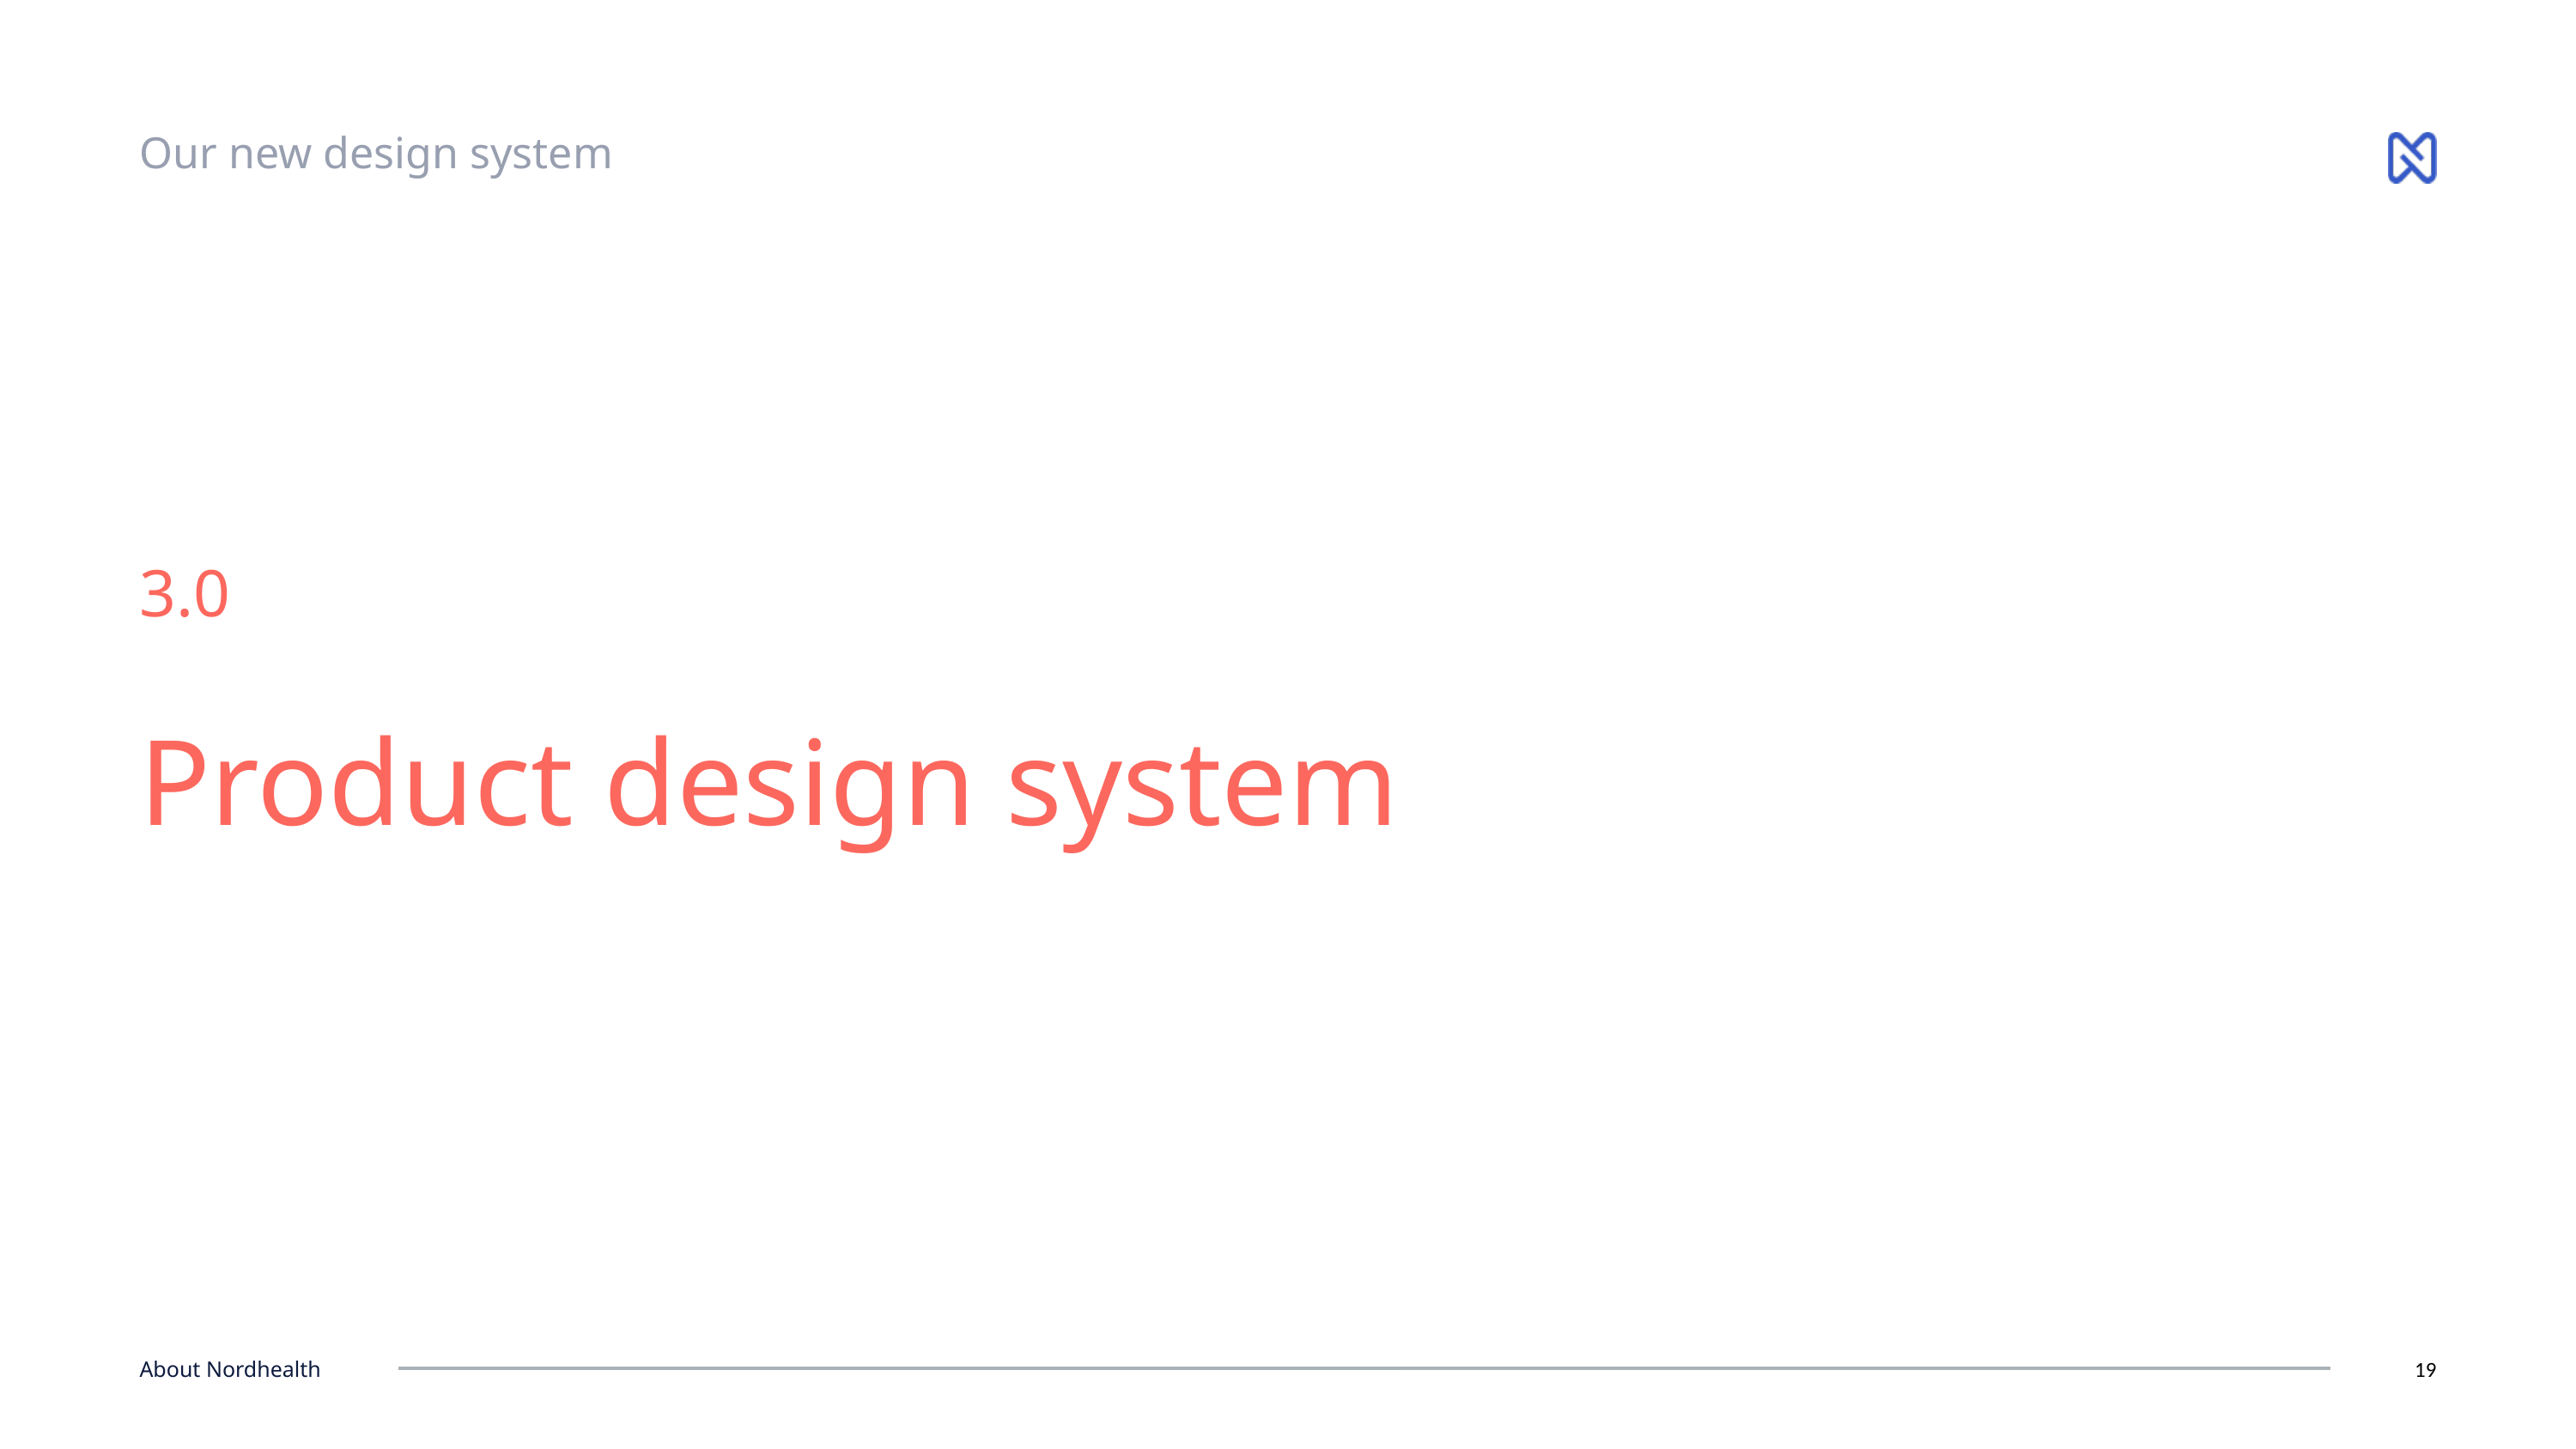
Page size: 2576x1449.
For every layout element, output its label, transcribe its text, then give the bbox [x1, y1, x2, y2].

picture [398, 1367, 2330, 1370]
text_box About Nordhealth [139, 1343, 433, 1382]
text_box 19 [2150, 1343, 2437, 1382]
text_box 3.0 Product design system [139, 552, 1590, 849]
text_box Our new design system [139, 118, 1008, 178]
picture [2388, 132, 2437, 184]
